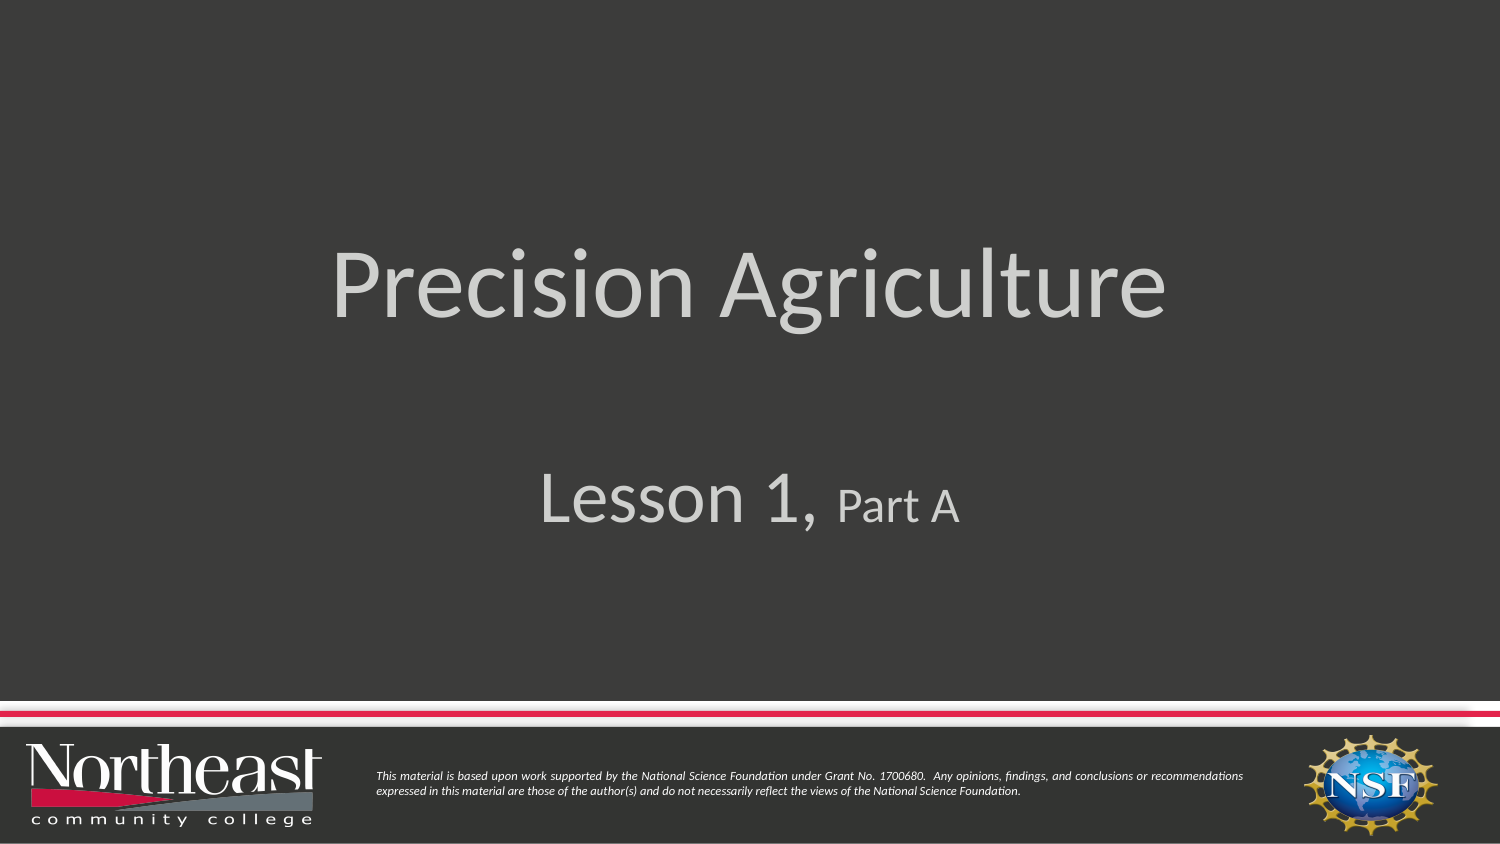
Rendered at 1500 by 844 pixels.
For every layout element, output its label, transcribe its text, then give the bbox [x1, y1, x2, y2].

picture [26, 744, 322, 827]
subtitle Lesson 1, Part A [187, 443, 1313, 647]
picture [1302, 733, 1440, 837]
title Precision Agriculture [187, 138, 1313, 432]
